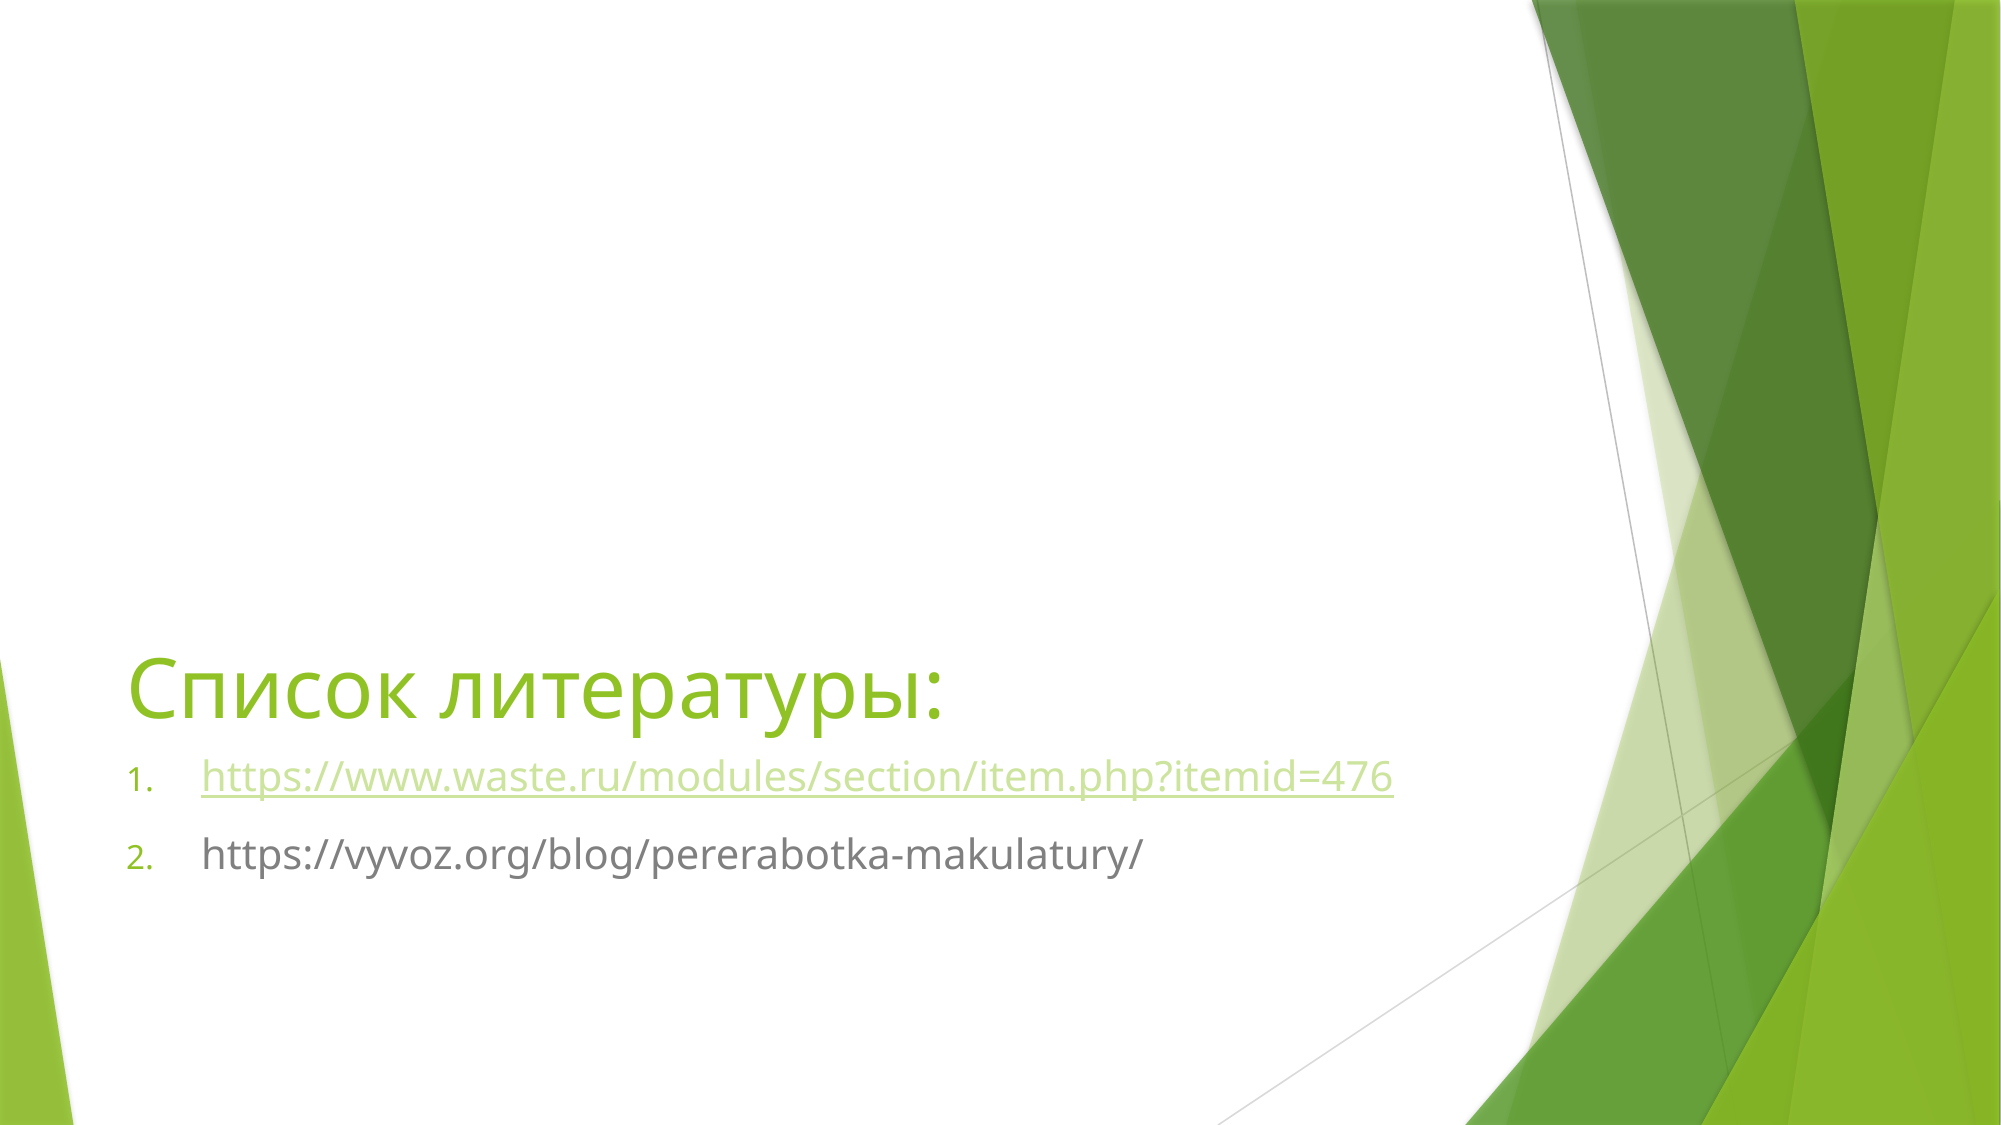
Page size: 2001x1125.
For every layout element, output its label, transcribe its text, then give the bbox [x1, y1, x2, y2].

list https://www.waste.ru/modules/section/item.php?itemid=476 https://vyvoz.org/blog/pererabotka-makulatury/ [111, 742, 1522, 884]
title Список литературы: [111, 443, 1522, 742]
